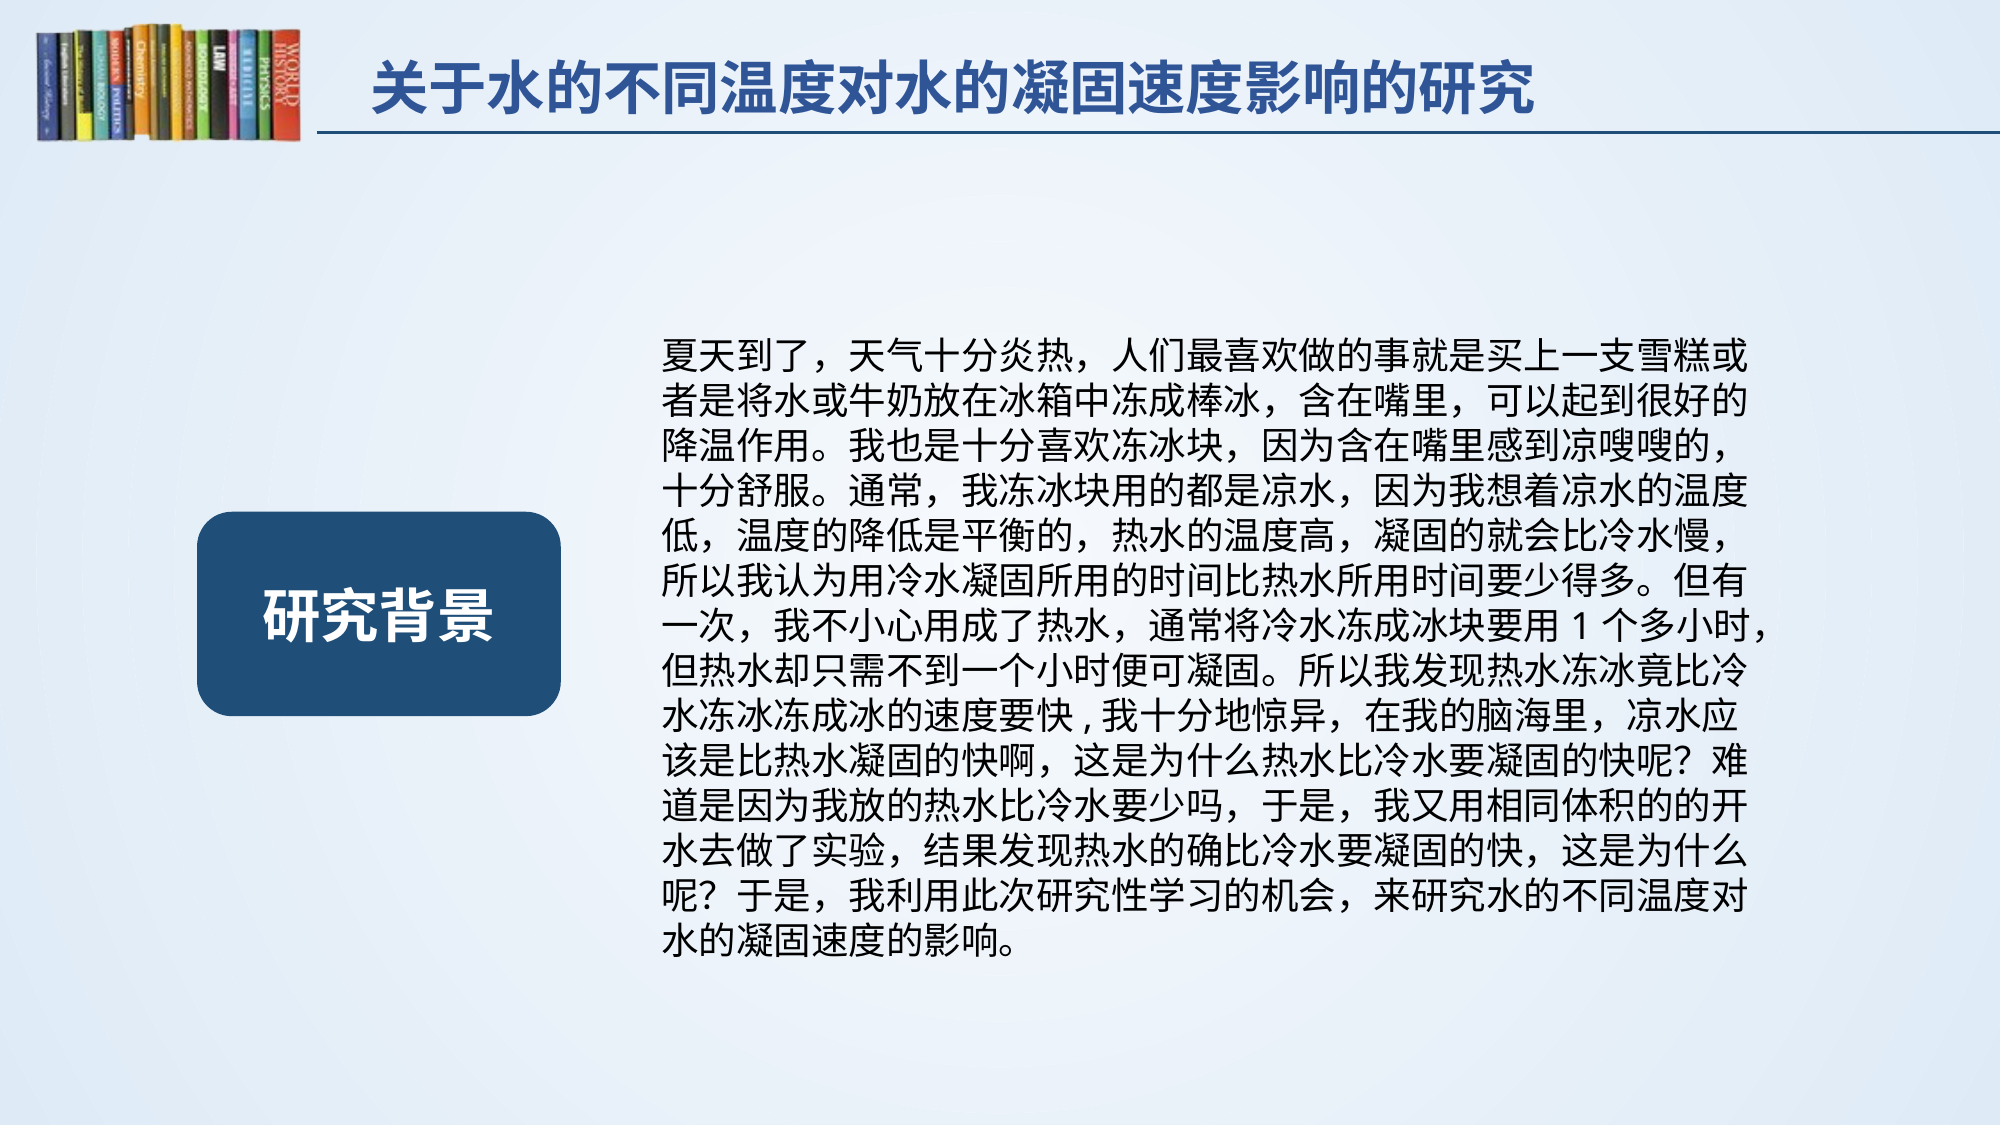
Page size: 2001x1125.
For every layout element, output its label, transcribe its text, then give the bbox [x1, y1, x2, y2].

text_box 夏天到了，天气十分炎热，人们最喜欢做的事就是买上一支雪糕或者是将水或牛奶放在冰箱中冻成棒冰，含在嘴里，可以起到很好的降温作用。我也是十分喜欢冻冰块，因为含在嘴里感到凉嗖嗖的，十分舒服。通常，我冻冰块用的都是凉水，因为我想着凉水的温度低，温度的降低是平衡的，热水的温度高，凝固的就会比冷水慢，所以我认为用冷水凝固所用的时间比热水所用时间要少得多。但有一次，我不小心用成了热水，通常将冷水冻成冰块要用1个多小时，但热水却只需不到一个小时便可凝固。所以我发现热水冻冰竟比冷水冻冰冻成冰的速度要快,我十分地惊异，在我的脑海里，凉水应该是比热水凝固的快啊，这是为什么热水比冷水要凝固的快呢？难道是因为我放的热水比冷水要少吗，于是，我又用相同体积的的开水去做了实验，结果发现热水的确比冷水要凝固的快，这是为什么呢？于是，我利用此次研究性学习的机会，来研究水的不同温度对水的凝固速度的影响。 [646, 324, 1788, 563]
text_box [647, 654, 1790, 715]
text_box 关于水的不同温度对水的凝固速度影响的研究 [355, 43, 1848, 129]
picture [23, 0, 317, 173]
text_box 研究背景 [197, 511, 561, 717]
